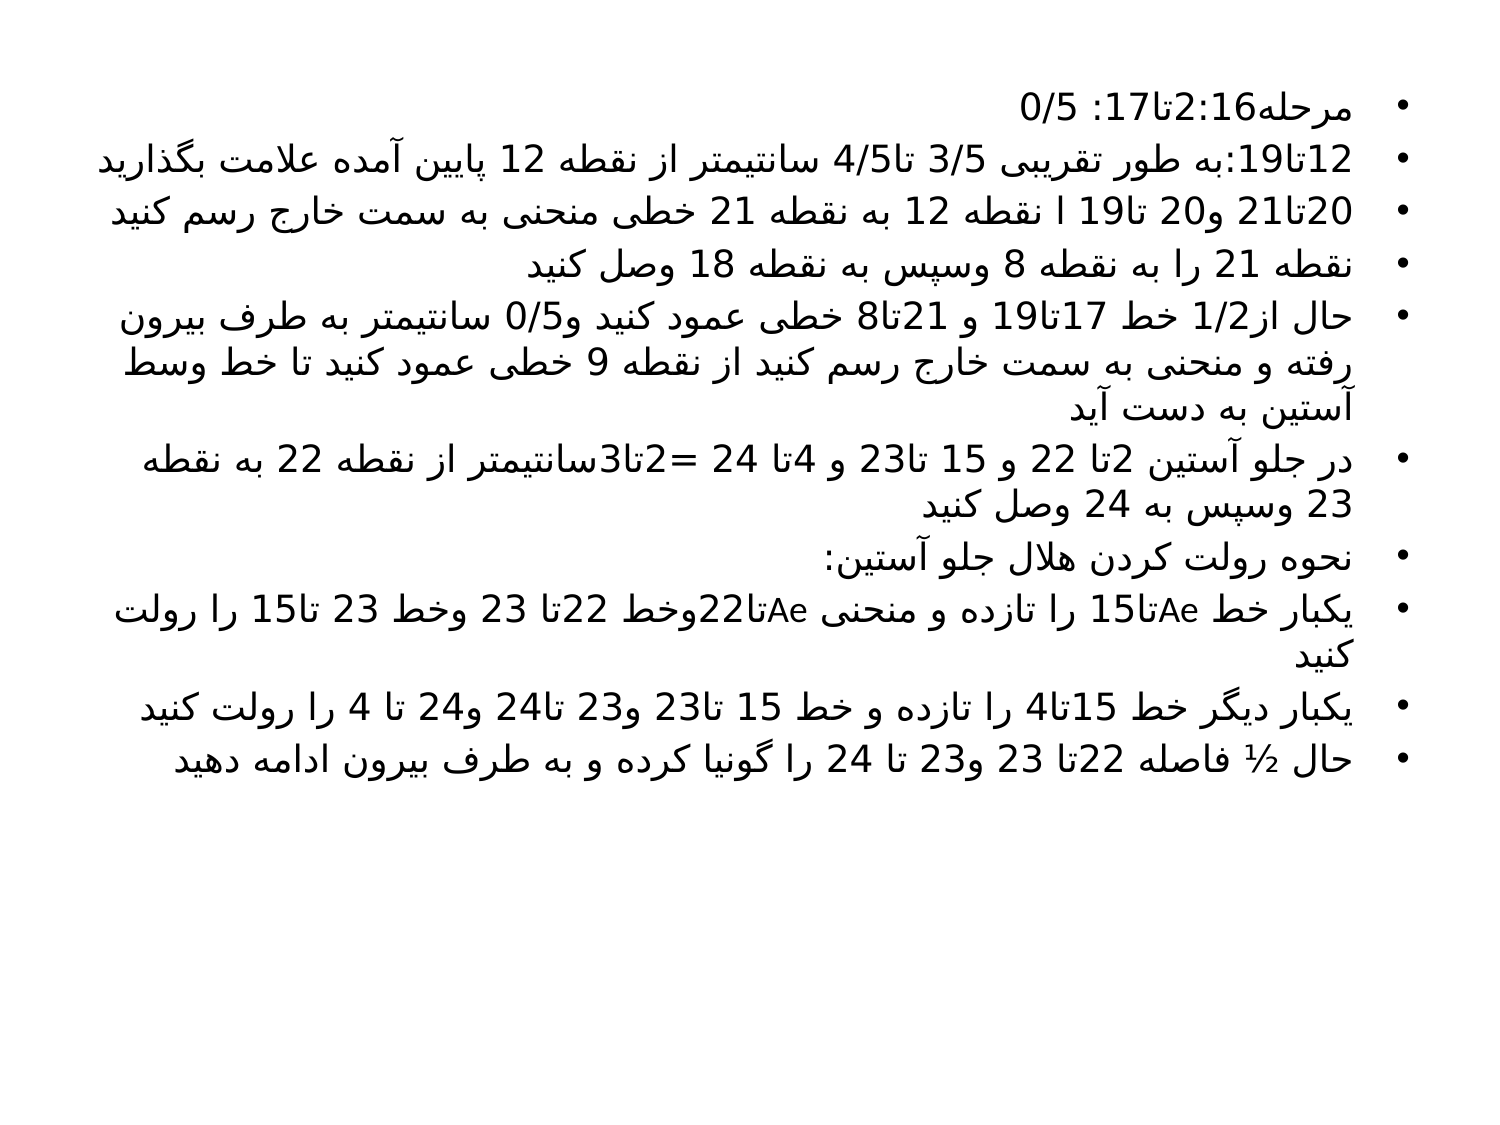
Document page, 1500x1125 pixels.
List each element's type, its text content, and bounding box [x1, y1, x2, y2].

list مرحله2:16تا17: 0/5 12تا19:به طور تقریبی 3/5 تا4/5 سانتیمتر از نقطه 12 پایین آمده علامت بگذارید 20تا21 و20 تا19 ا نقطه 12 به نقطه 21 خطی منحنی به سمت خارج رسم کنید نقطه 21 را به نقطه 8 وسپس به نقطه 18 وصل کنید حال از1/2 خط 17تا19 و 21تا8 خطی عمود کنید و0/5 سانتیمتر به طرف بیرون رفته و منحنی به سمت خارج رسم کنید از نقطه 9 خطی عمود کنید تا خط وسط آستین به دست آید در جلو آستین 2تا 22 و 15 تا23 و 4تا 24 =2تا3سانتیمتر از نقطه 22 به نقطه 23 وسپس به 24 وصل کنید نحوه رولت کردن هلال جلو آستین: یکبار خط Aeتا15 را تازده و منحنی Aeتا22وخط 22تا 23 وخط 23 تا15 را رولت کنید یکبار دیگر خط 15تا4 را تازده و خط 15 تا23 و23 تا24 و24 تا 4 را رولت کنید حال ½ فاصله 22تا 23 و23 تا 24 را گونیا کرده و به طرف بیرون ادامه دهید [75, 75, 1425, 1075]
